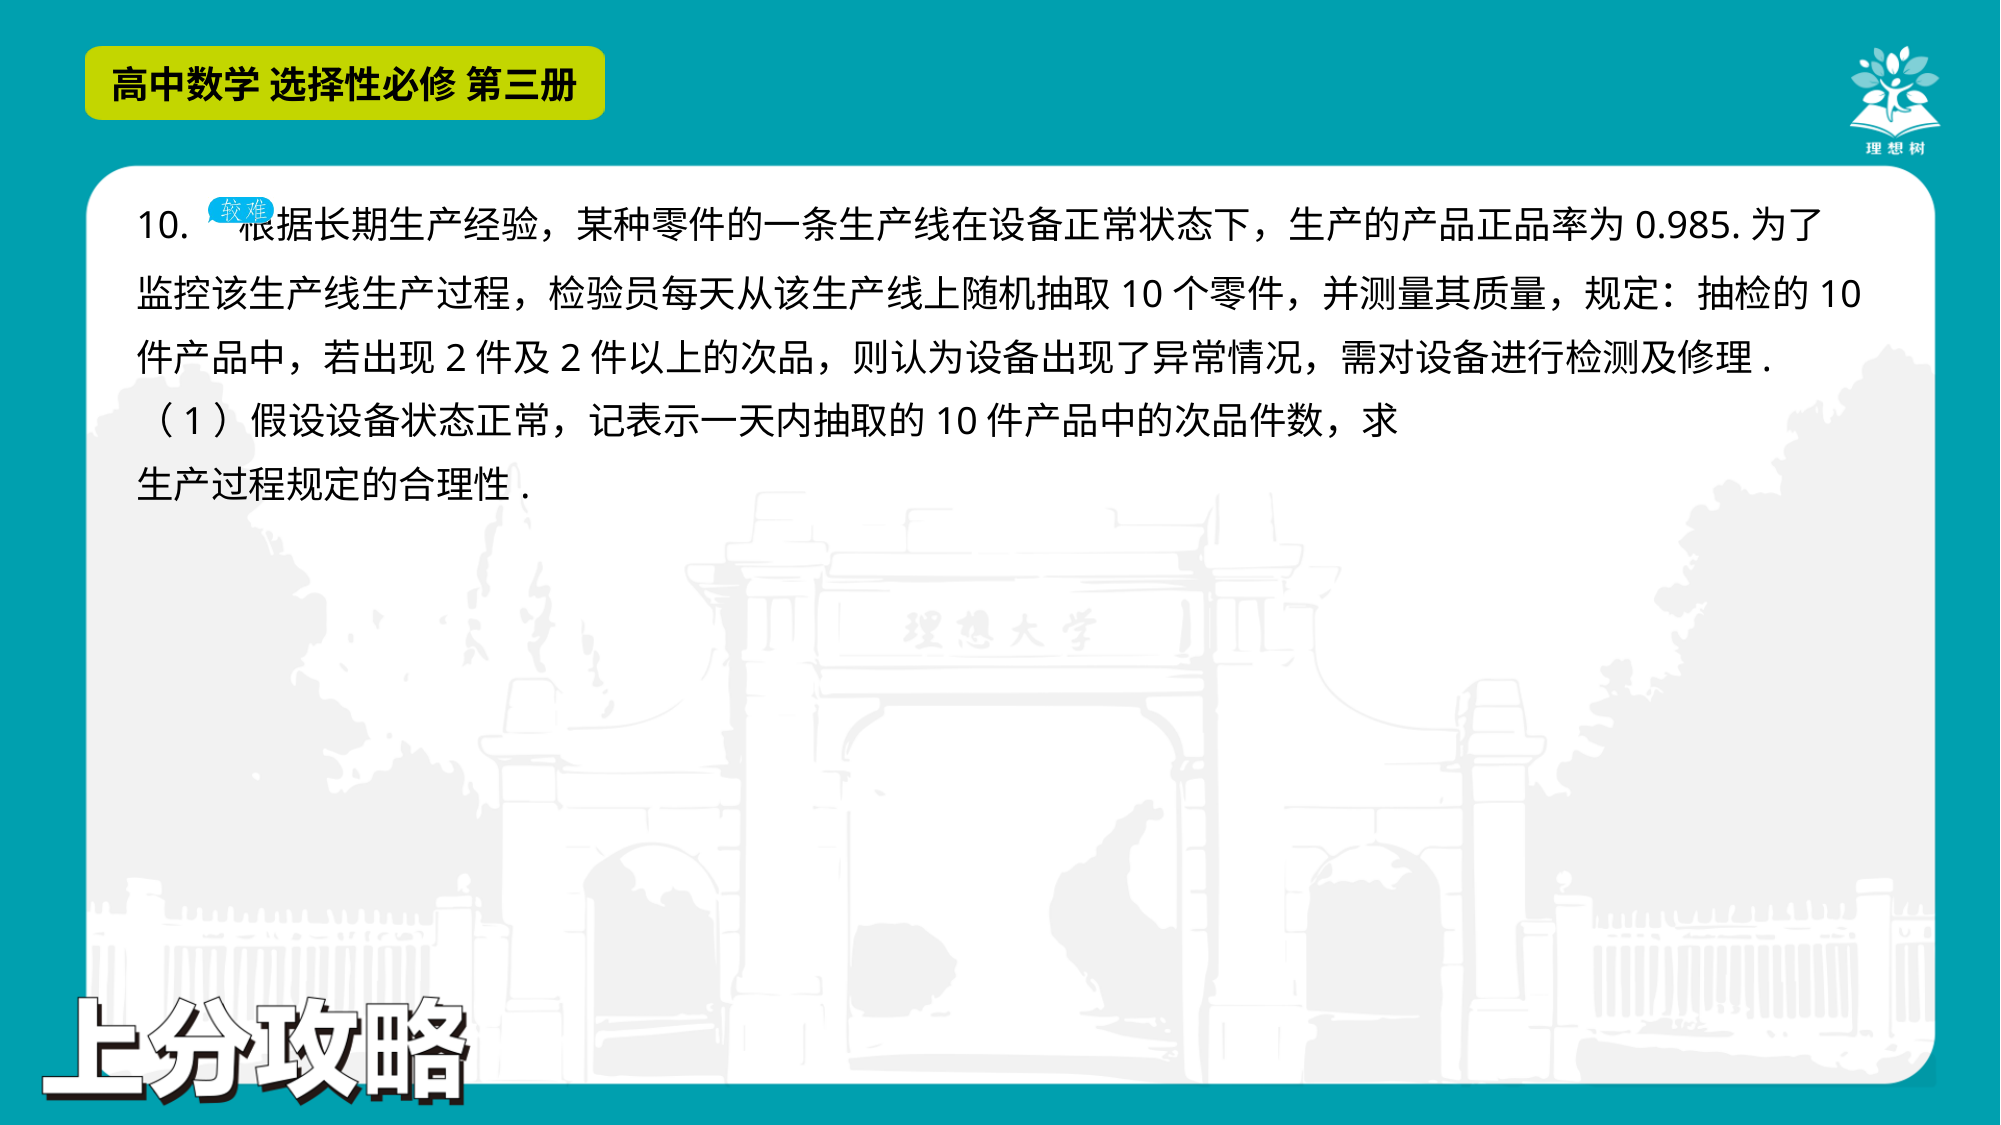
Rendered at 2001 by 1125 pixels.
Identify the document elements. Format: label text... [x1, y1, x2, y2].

text_box 10. 根据长期生产经验，某种零件的一条生产线在设备正常状态下，生产的产品正品率为0.985.为了 监控该生产线生产过程，检验员每天从该生产线上随机抽取10个零件，并测量其质量，规定：抽检的10 件产品中，若出现2件及2件以上的次品，则认为设备出现了异常情况，需对设备进行检测及修理. [136, 177, 1865, 373]
picture [0, 0, 2000, 1125]
